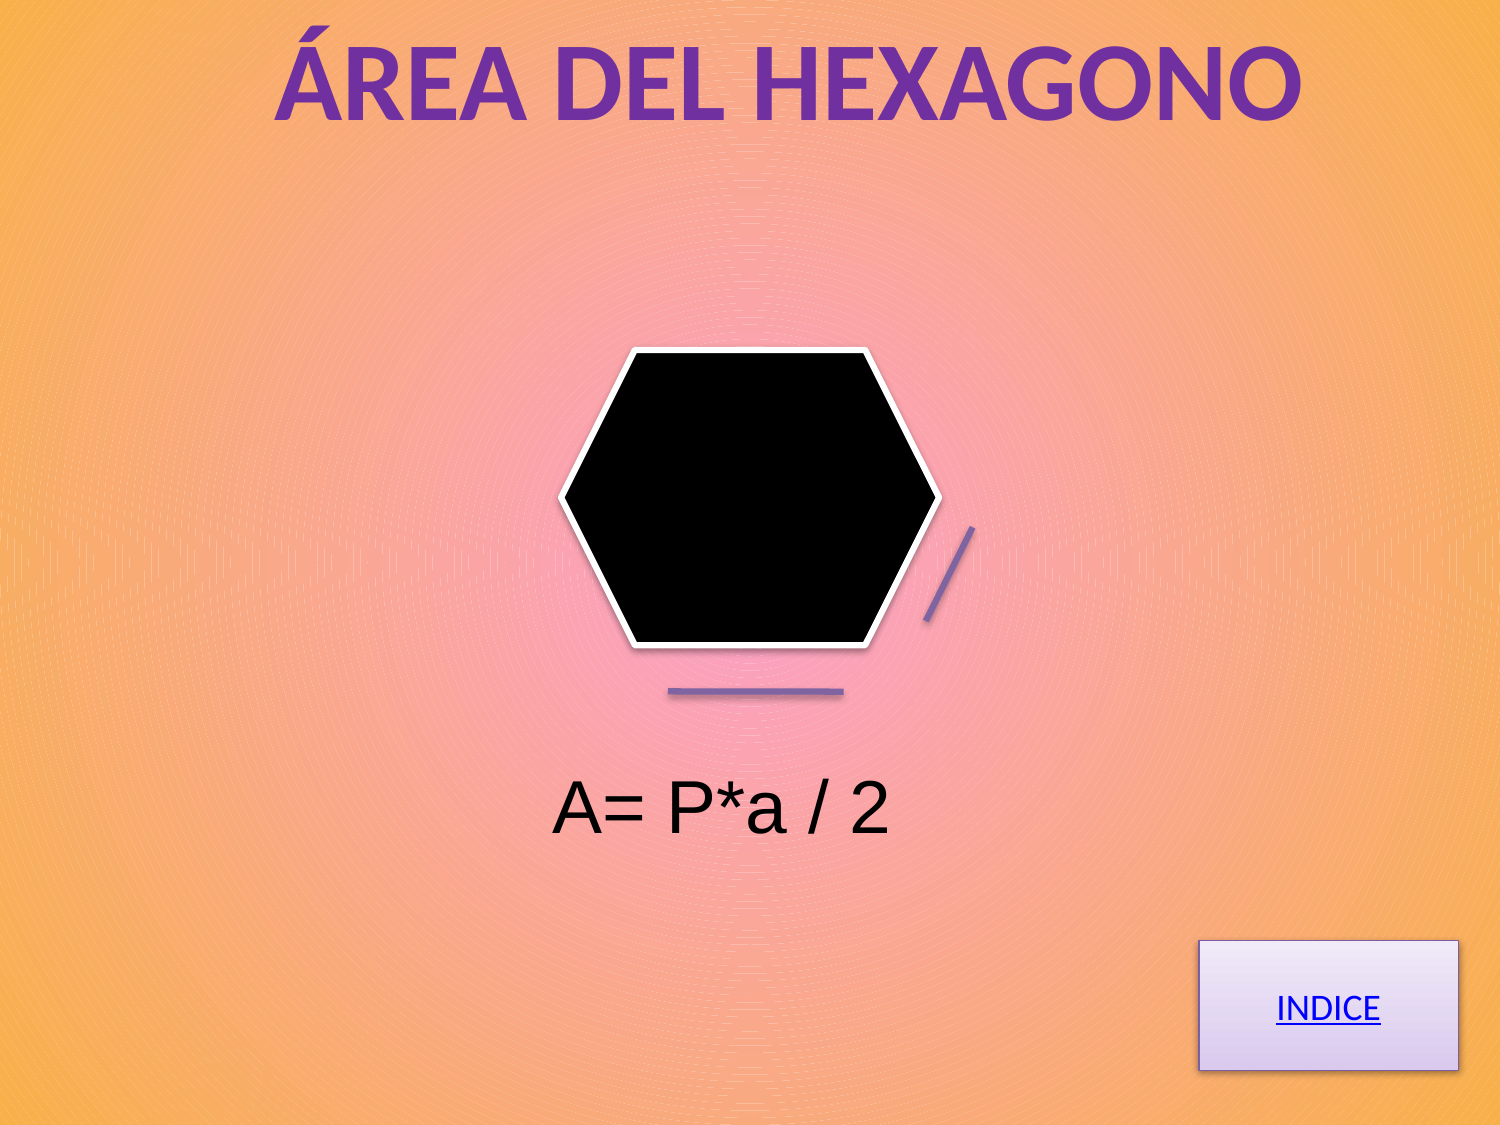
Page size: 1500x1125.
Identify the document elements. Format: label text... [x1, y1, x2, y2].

text_box A= P*a / 2 [537, 751, 987, 857]
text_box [902, 550, 997, 598]
text_box [558, 346, 942, 649]
text_box INDICE [1198, 940, 1459, 1071]
text_box ÁREA DEL HEXAGONO [259, 0, 1320, 150]
